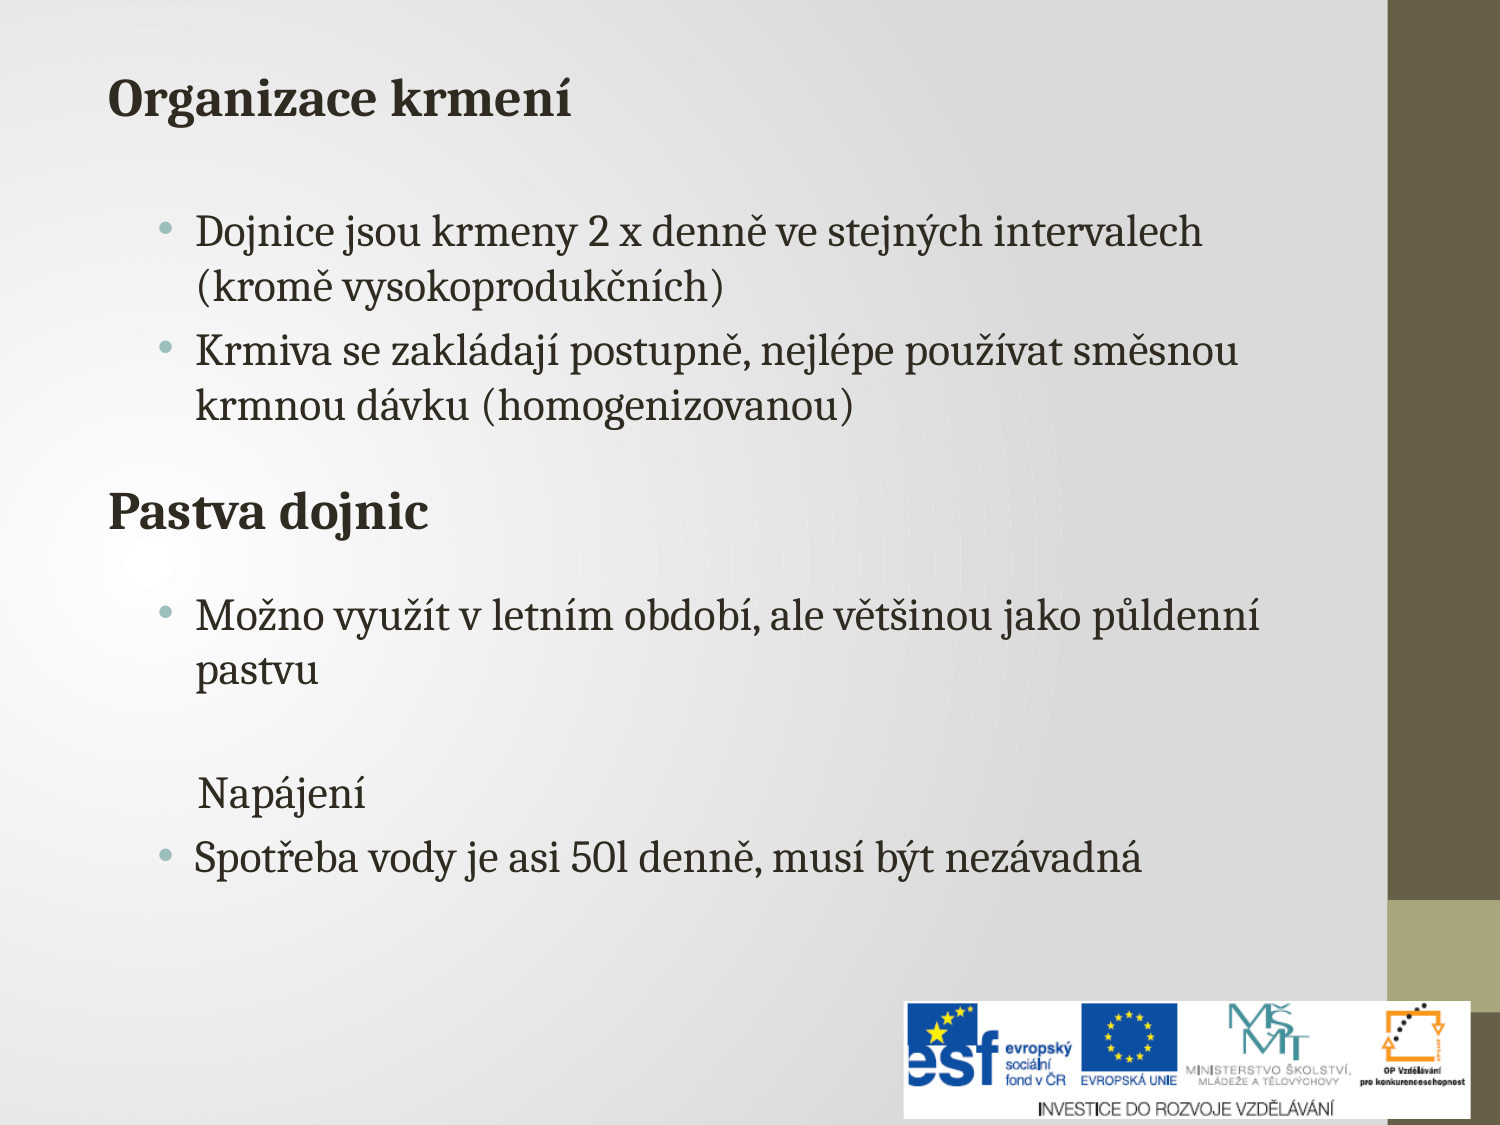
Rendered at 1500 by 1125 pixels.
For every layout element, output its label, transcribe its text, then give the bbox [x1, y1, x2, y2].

list Organizace krmení Dojnice jsou krmeny 2 x denně ve stejných intervalech (kromě vysokoprodukčních) Krmiva se zakládají postupně, nejlépe používat směsnou krmnou dávku (homogenizovanou) Pastva dojnic Možno využít v letním období, ale většinou jako půldenní pastvu Napájení Spotřeba vody je asi 50l denně, musí být nezávadná [74, 54, 1326, 1051]
